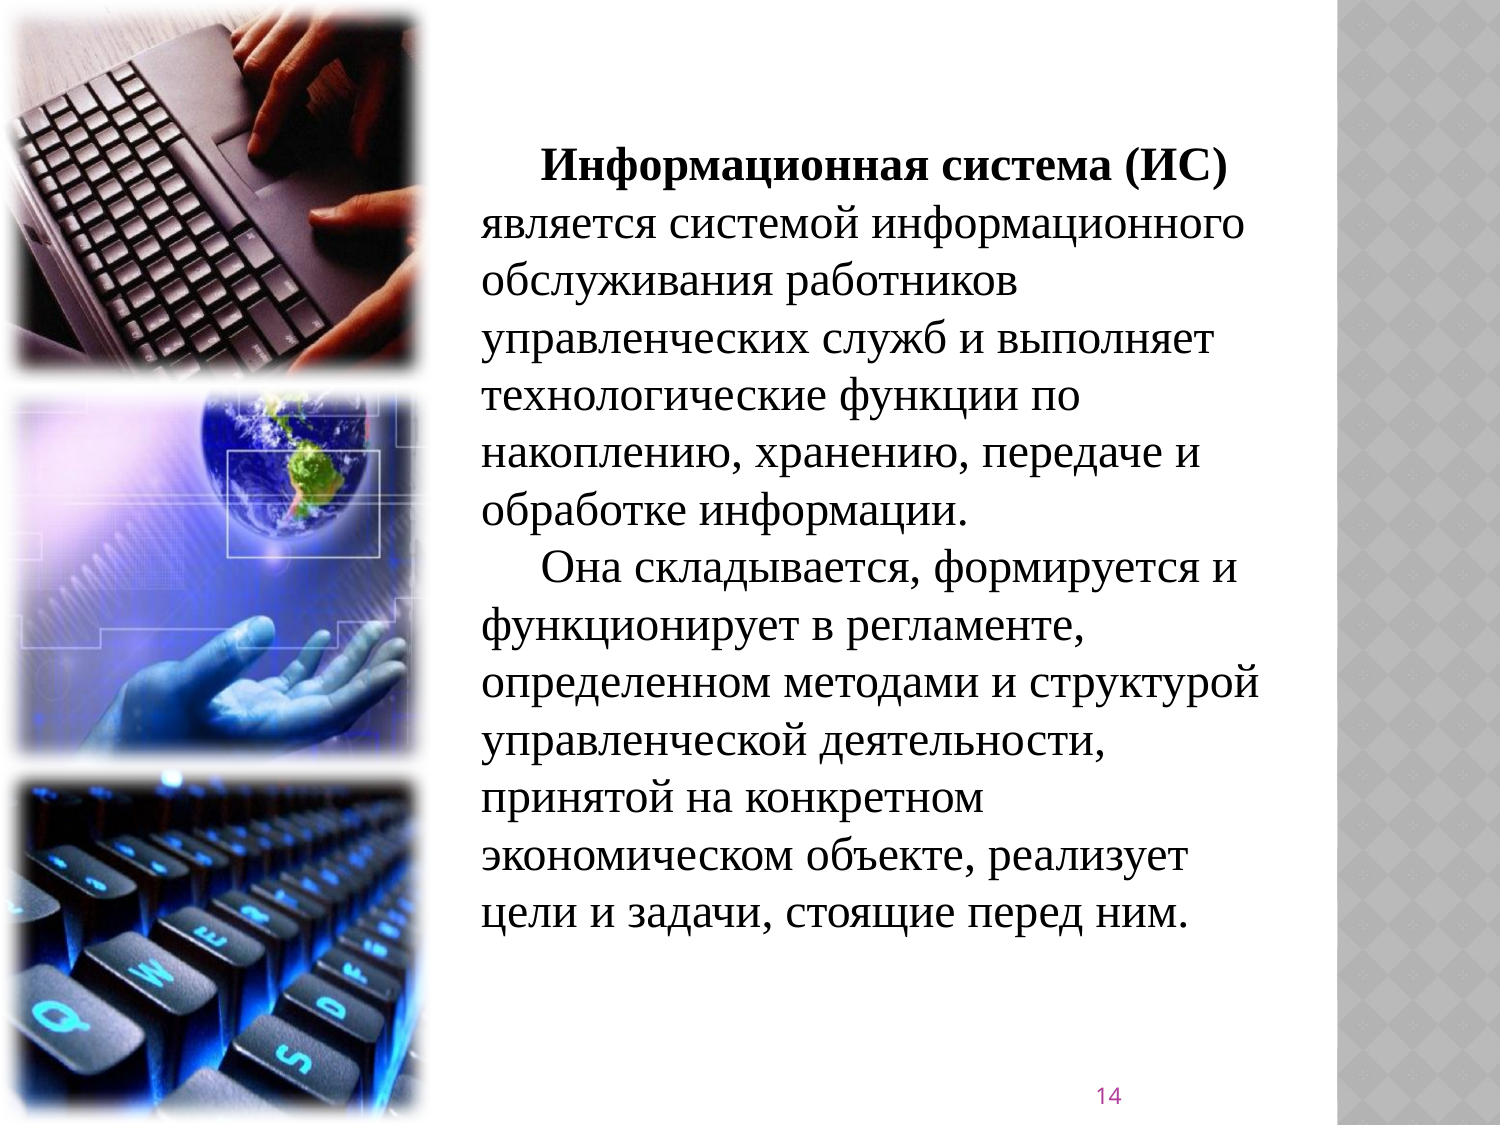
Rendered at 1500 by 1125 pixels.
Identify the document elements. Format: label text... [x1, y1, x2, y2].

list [0, 0, 432, 384]
picture [0, 384, 432, 772]
picture [0, 777, 432, 1125]
slide_number 14 [1025, 1075, 1122, 1113]
text_box Информационная система (ИС) является системой информационного обслуживания работников управленческих служб и выполняет технологические функции по накоплению, хранению, передаче и обработке информации. Она складывается, формируется и функционирует в регламенте, определенном методами и структурой управленческой деятельности, принятой на конкретном экономическом объекте, реализует цели и задачи, стоящие перед ним. [466, 125, 1282, 945]
